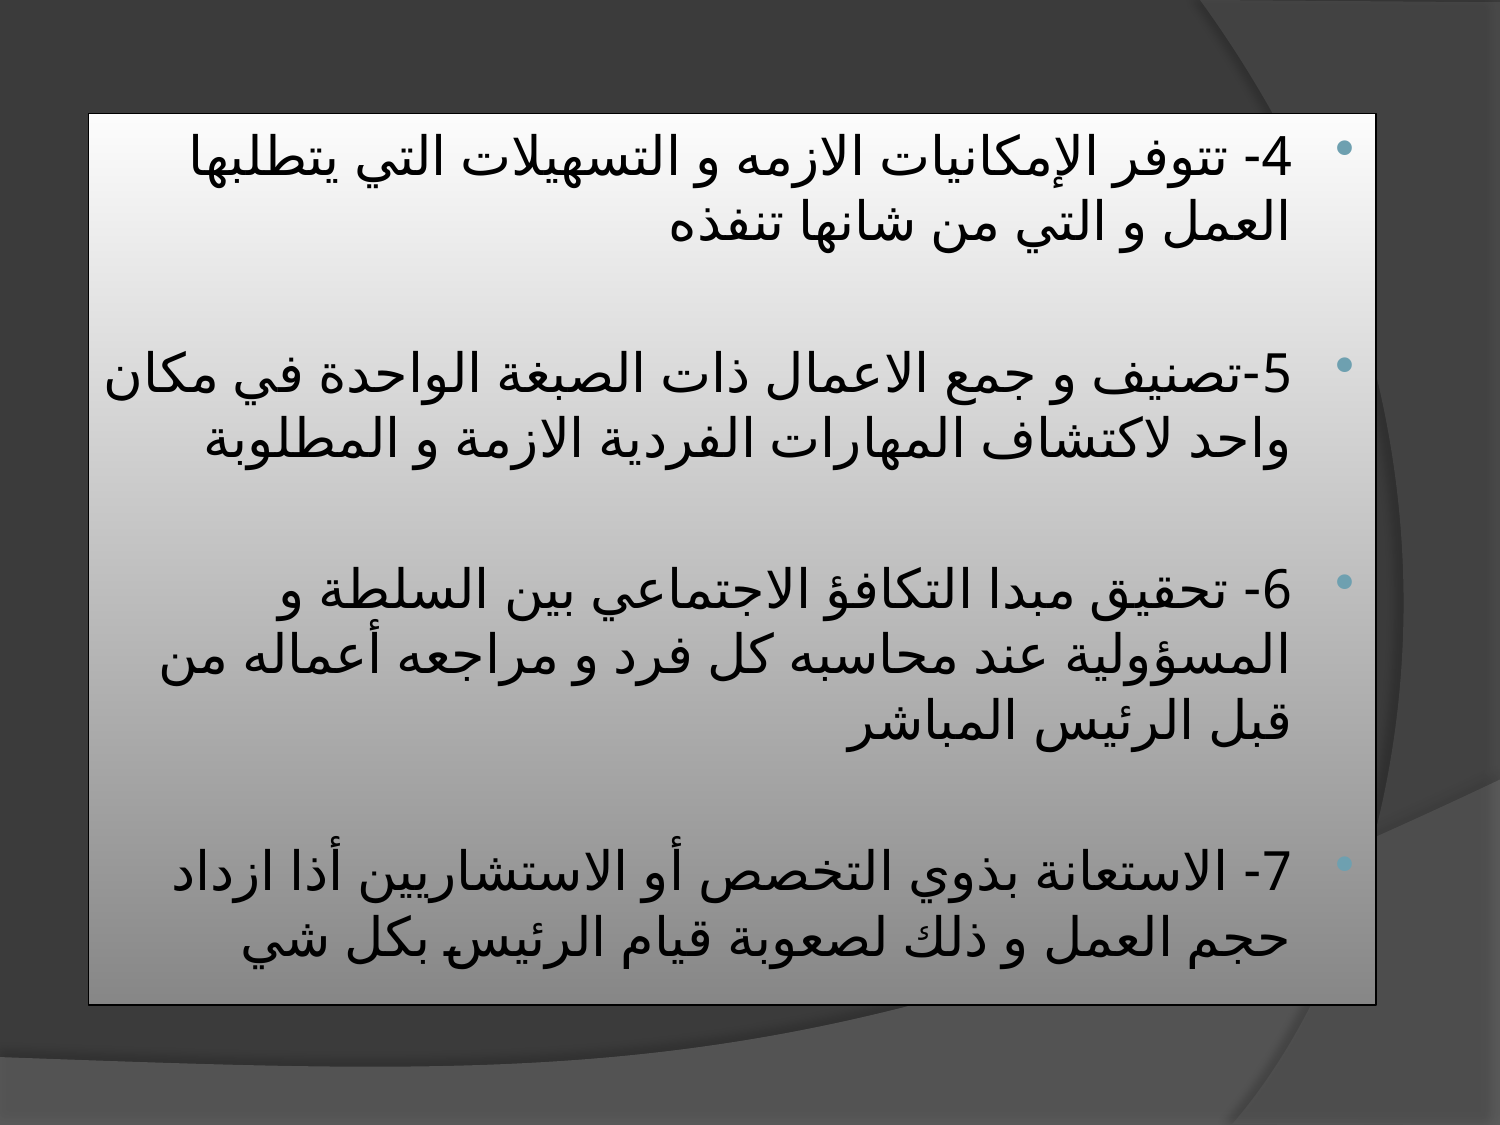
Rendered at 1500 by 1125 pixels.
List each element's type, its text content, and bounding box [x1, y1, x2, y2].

list 4- تتوفر الإمكانيات الازمه و التسهيلات التي يتطلبها العمل و التي من شانها تنفذه 5-تصنيف و جمع الاعمال ذات الصبغة الواحدة في مكان واحد لاكتشاف المهارات الفردية الازمة و المطلوبة 6- تحقيق مبدا التكافؤ الاجتماعي بين السلطة و المسؤولية عند محاسبه كل فرد و مراجعه أعماله من قبل الرئيس المباشر 7- الاستعانة بذوي التخصص أو الاستشاريين أذا ازداد حجم العمل و ذلك لصعوبة قيام الرئيس بكل شي [88, 113, 1377, 1006]
